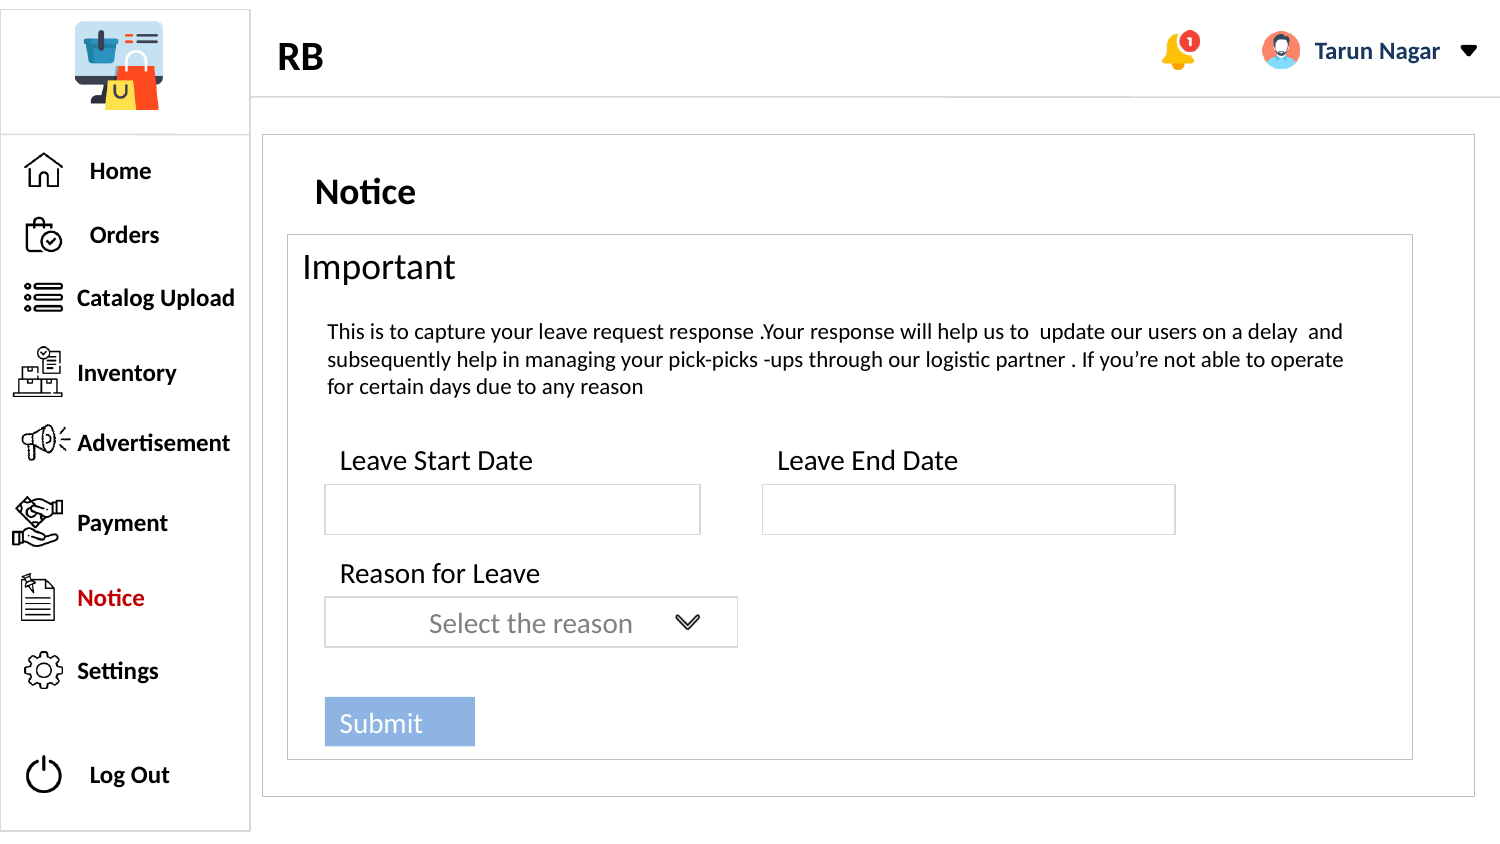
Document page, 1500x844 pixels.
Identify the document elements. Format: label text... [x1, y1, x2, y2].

text_box [1460, 44, 1477, 57]
text_box Important [287, 234, 538, 295]
text_box Home [74, 146, 225, 192]
text_box Leave Start Date [324, 434, 663, 482]
text_box Payment [65, 499, 238, 544]
picture [24, 277, 63, 316]
text_box RB [262, 21, 375, 87]
picture [1162, 30, 1201, 70]
text_box Log Out [75, 751, 250, 797]
text_box [760, 482, 1177, 536]
picture [13, 410, 68, 474]
text_box Catalog Upload [62, 274, 260, 319]
text_box [0, 7, 252, 833]
text_box Orders [74, 211, 225, 257]
picture [12, 346, 63, 398]
text_box This is to capture your leave request response .Your response will help us to update our users on a delay and subsequently help in managing your pick-picks -ups through our logistic partner . If you’re not able to operate for certain days due to any reason [312, 309, 1363, 407]
text_box Select the reason [323, 595, 740, 649]
text_box [260, 132, 1477, 799]
picture [74, 21, 163, 110]
text_box Inventory [65, 349, 238, 394]
picture [24, 215, 63, 254]
picture [24, 150, 63, 189]
picture [1262, 30, 1301, 69]
text_box Notice [300, 159, 800, 220]
text_box Reason for Leave [324, 546, 575, 595]
picture [674, 609, 701, 635]
picture [12, 496, 63, 548]
text_box Leave End Date [762, 434, 1013, 482]
text_box [285, 232, 1414, 761]
text_box Notice [65, 574, 238, 619]
picture [12, 571, 63, 623]
picture [24, 651, 63, 690]
text_box Submit [324, 696, 475, 747]
text_box Settings [62, 647, 238, 693]
text_box [323, 482, 702, 536]
text_box Tarun Nagar [1299, 27, 1475, 72]
picture [24, 755, 63, 794]
text_box Advertisement [69, 418, 260, 464]
